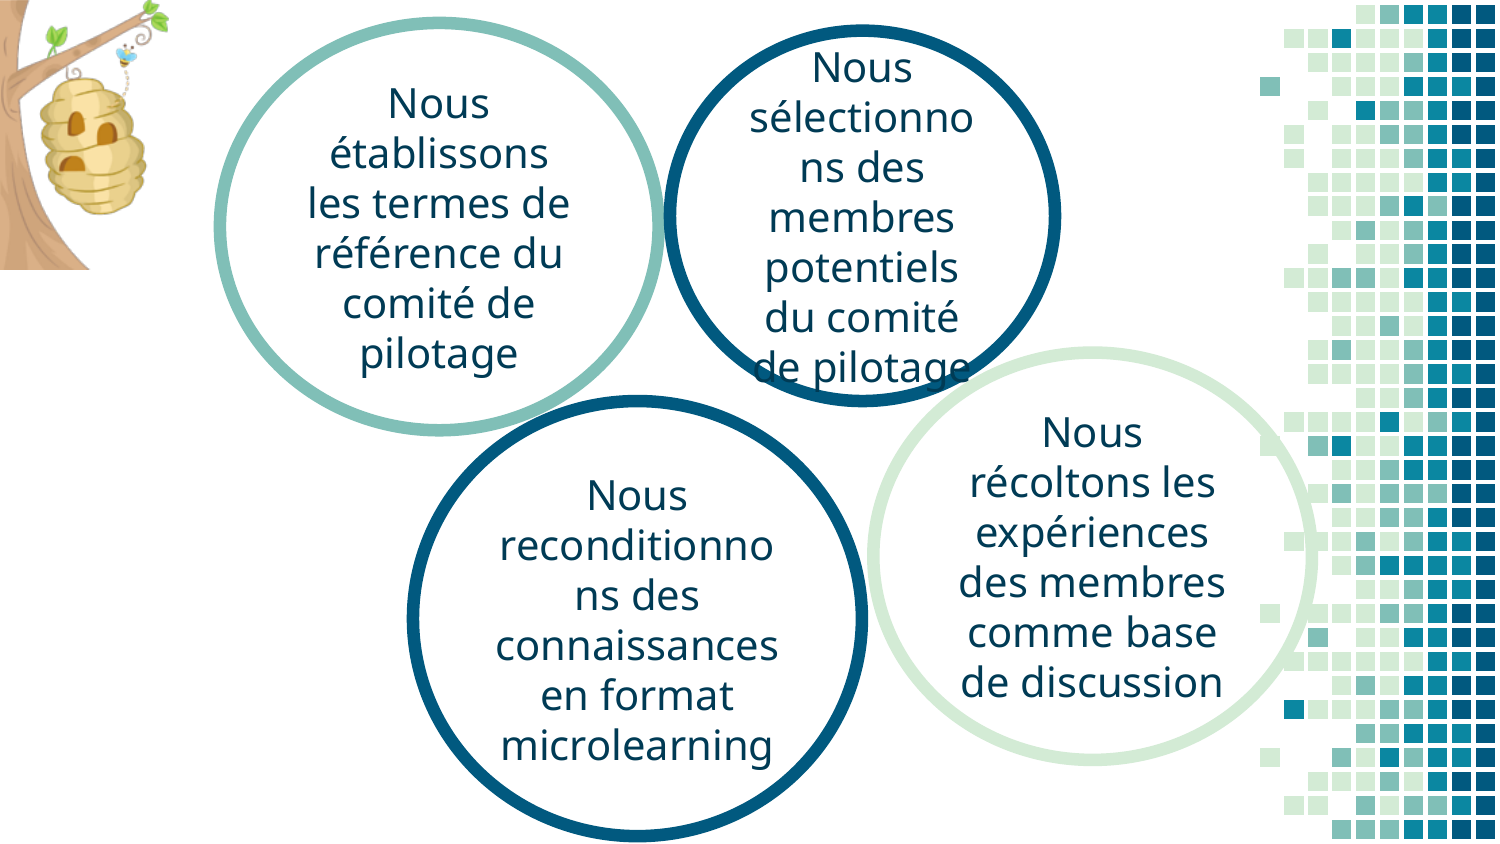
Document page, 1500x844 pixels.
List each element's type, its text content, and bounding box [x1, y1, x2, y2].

text_box Nous établissons les termes de référence du comité de pilotage [219, 22, 659, 431]
text_box Nous reconditionnons des connaissances en format microlearning [412, 401, 862, 837]
text_box Nous récoltons les expériences des membres comme base de discussion [873, 352, 1312, 760]
text_box Nous sélectionnons des membres potentiels du comité de pilotage [669, 30, 1056, 402]
picture [0, 0, 169, 270]
